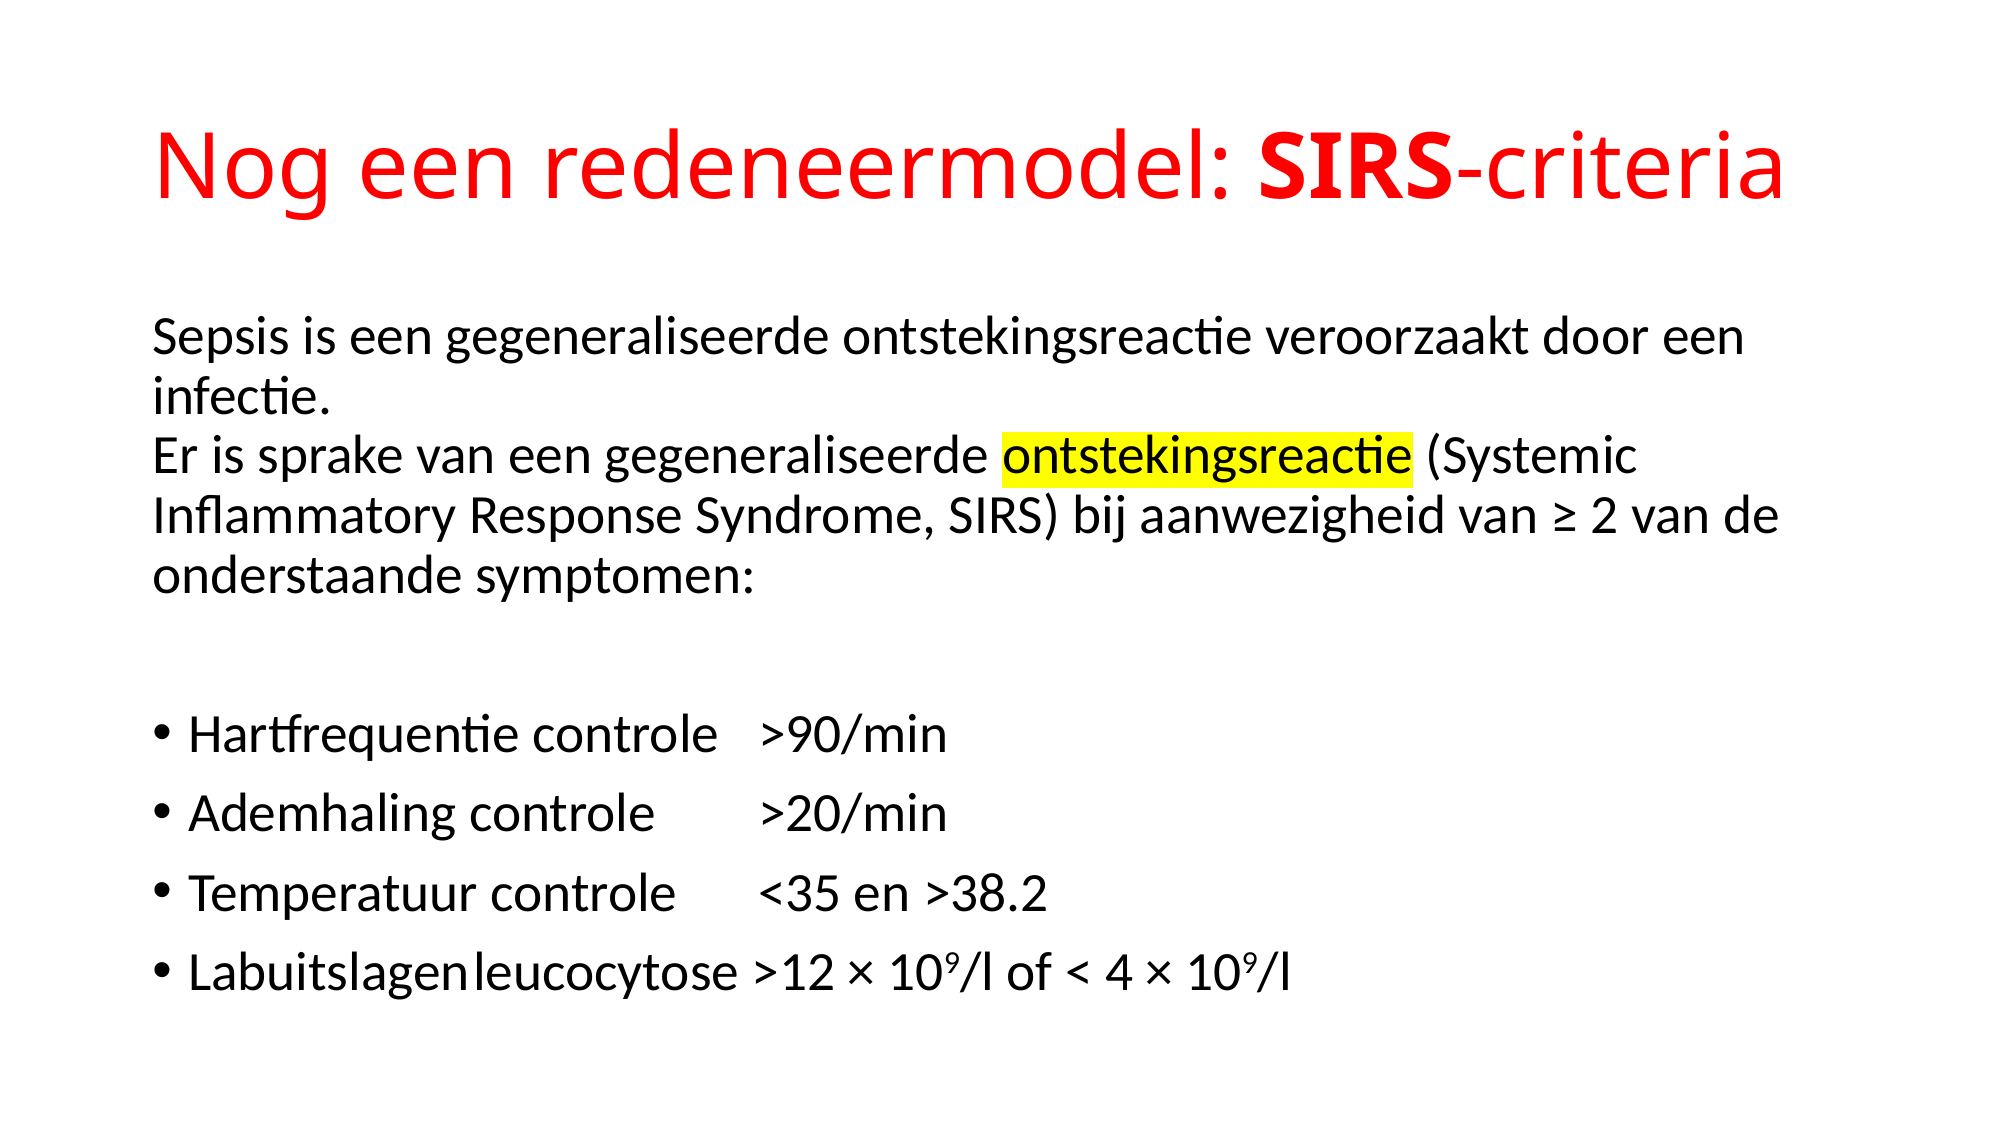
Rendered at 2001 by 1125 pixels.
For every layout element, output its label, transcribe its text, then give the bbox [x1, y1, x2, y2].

list Sepsis is een gegeneraliseerde ontstekingsreactie veroorzaakt door een infectie. Er is sprake van een gegeneraliseerde ontstekingsreactie (Systemic Inflammatory Response Syndrome, SIRS) bij aanwezigheid van ≥ 2 van de onderstaande symptomen: Hartfrequentie controle >90/min Ademhaling controle >20/min Temperatuur controle <35 en >38.2 Labuitslagen leucocytose >12 × 109/l of < 4 × 109/l [137, 299, 1863, 1014]
title Nog een redeneermodel: SIRS-criteria [137, 59, 1863, 278]
